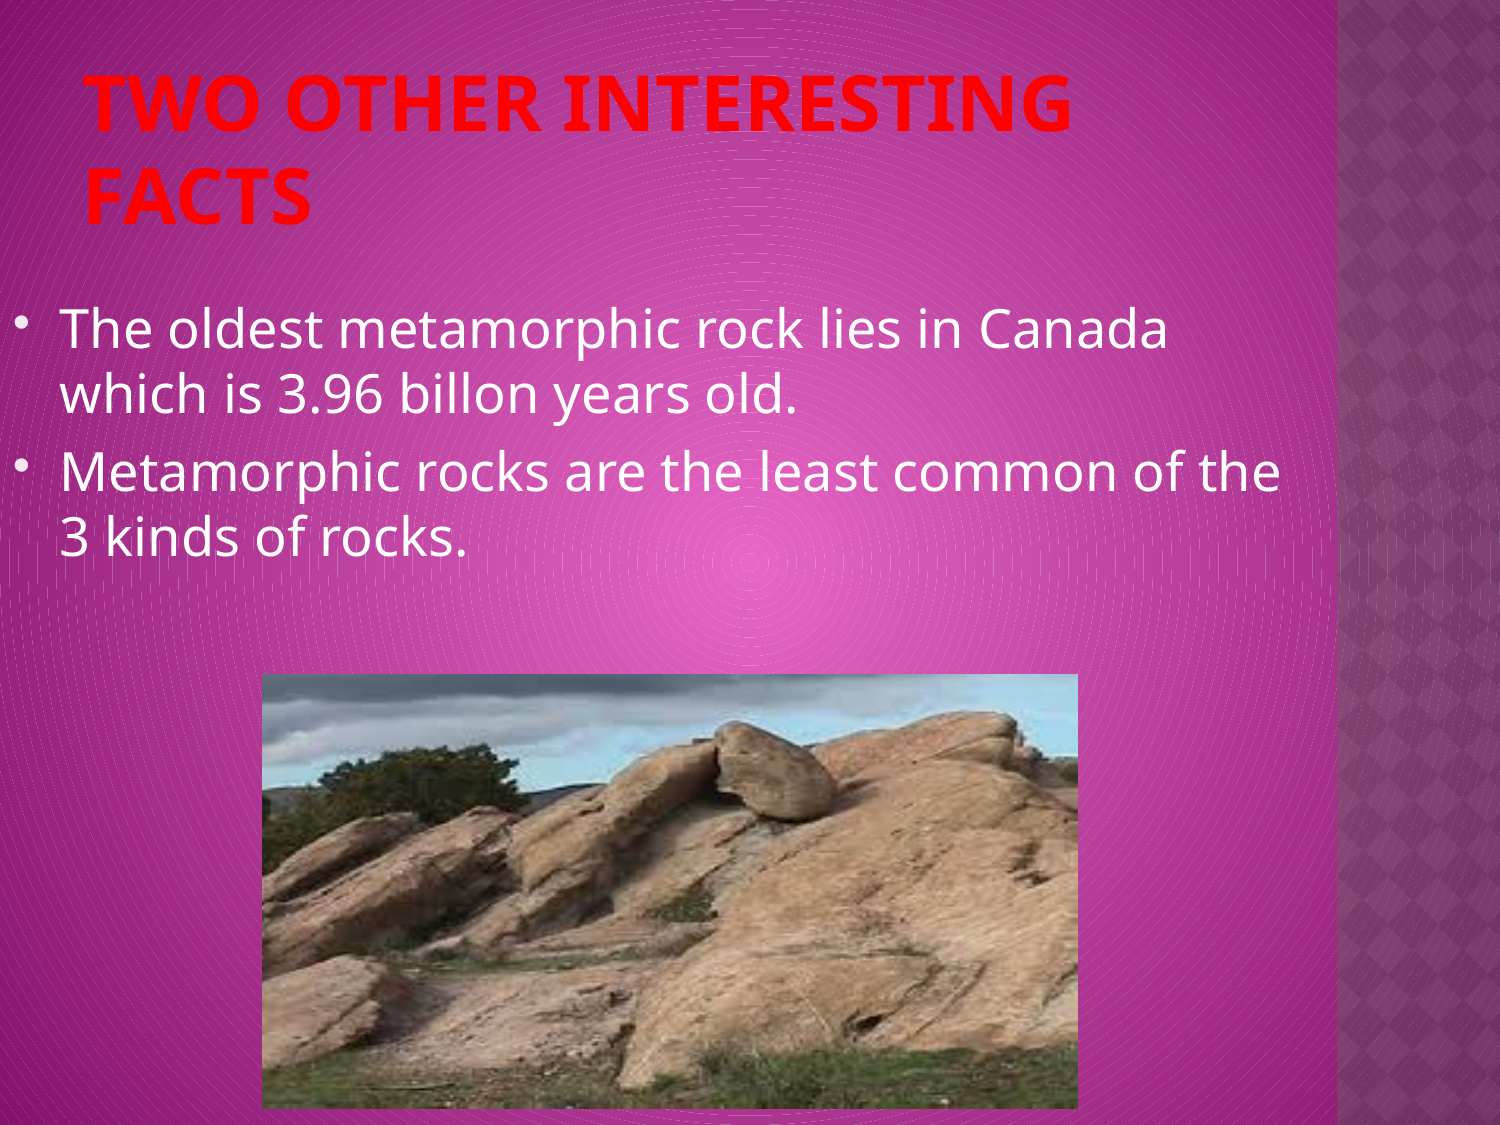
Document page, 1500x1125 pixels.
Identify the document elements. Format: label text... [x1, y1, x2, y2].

picture [262, 674, 1079, 1110]
list The oldest metamorphic rock lies in Canada which is 3.96 billon years old. Metamorphic rocks are the least common of the 3 kinds of rocks. [0, 287, 1325, 1125]
title Two other interesting facts [75, 52, 1263, 240]
